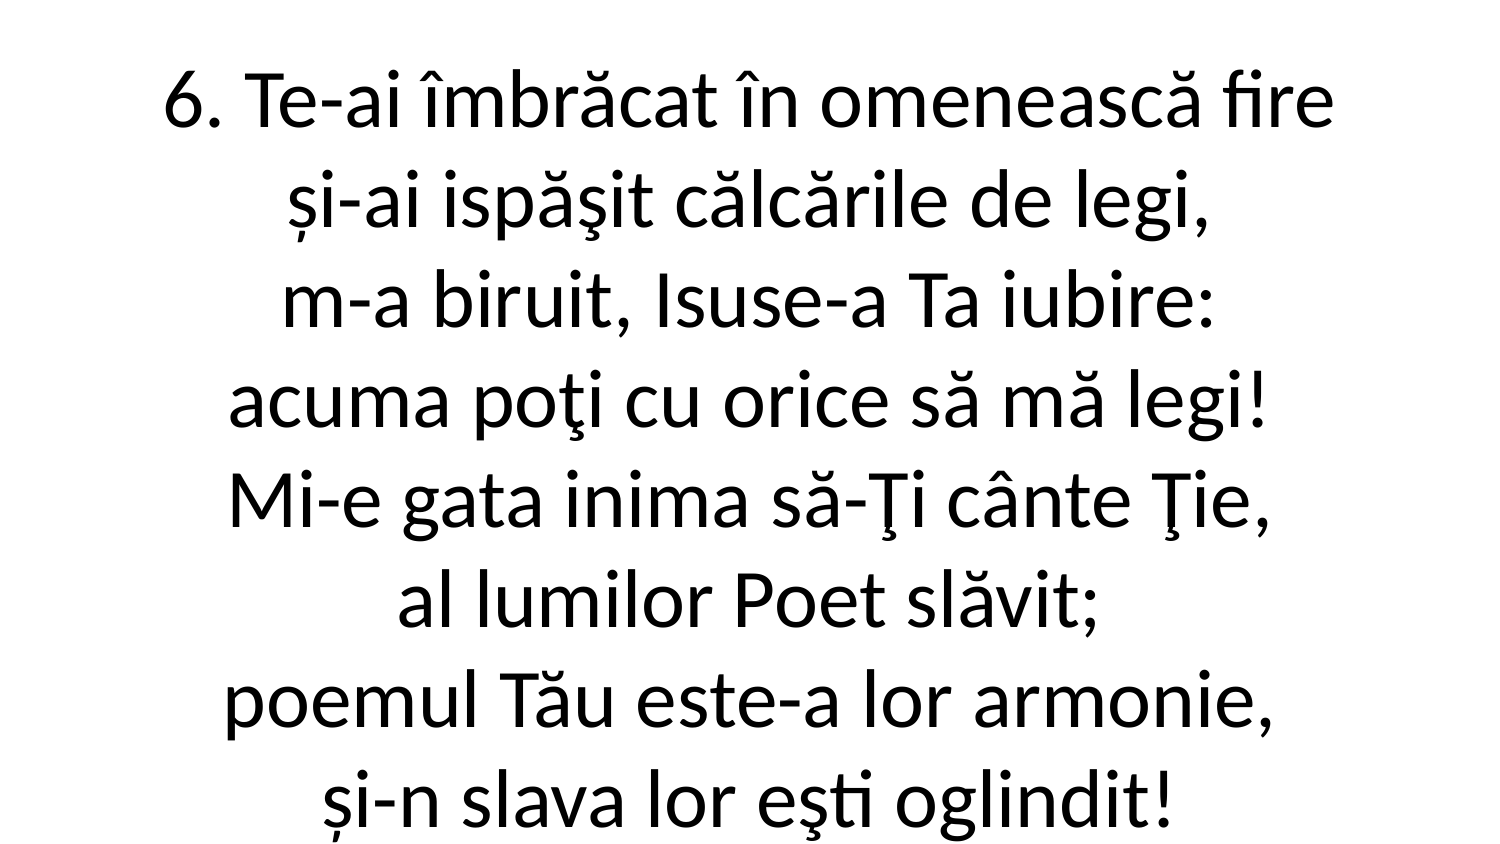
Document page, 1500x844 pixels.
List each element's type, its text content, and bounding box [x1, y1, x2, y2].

text_box 6. Te-ai îmbrăcat în omenească fire și-ai ispăşit călcările de legi, m-a biruit, Isuse-a Ta iubire: acuma poţi cu orice să mă legi! Mi-e gata inima să-Ţi cânte Ţie, al lumilor Poet slăvit; poemul Tău este-a lor armonie, și-n slava lor eşti oglindit! [147, 0, 1353, 844]
